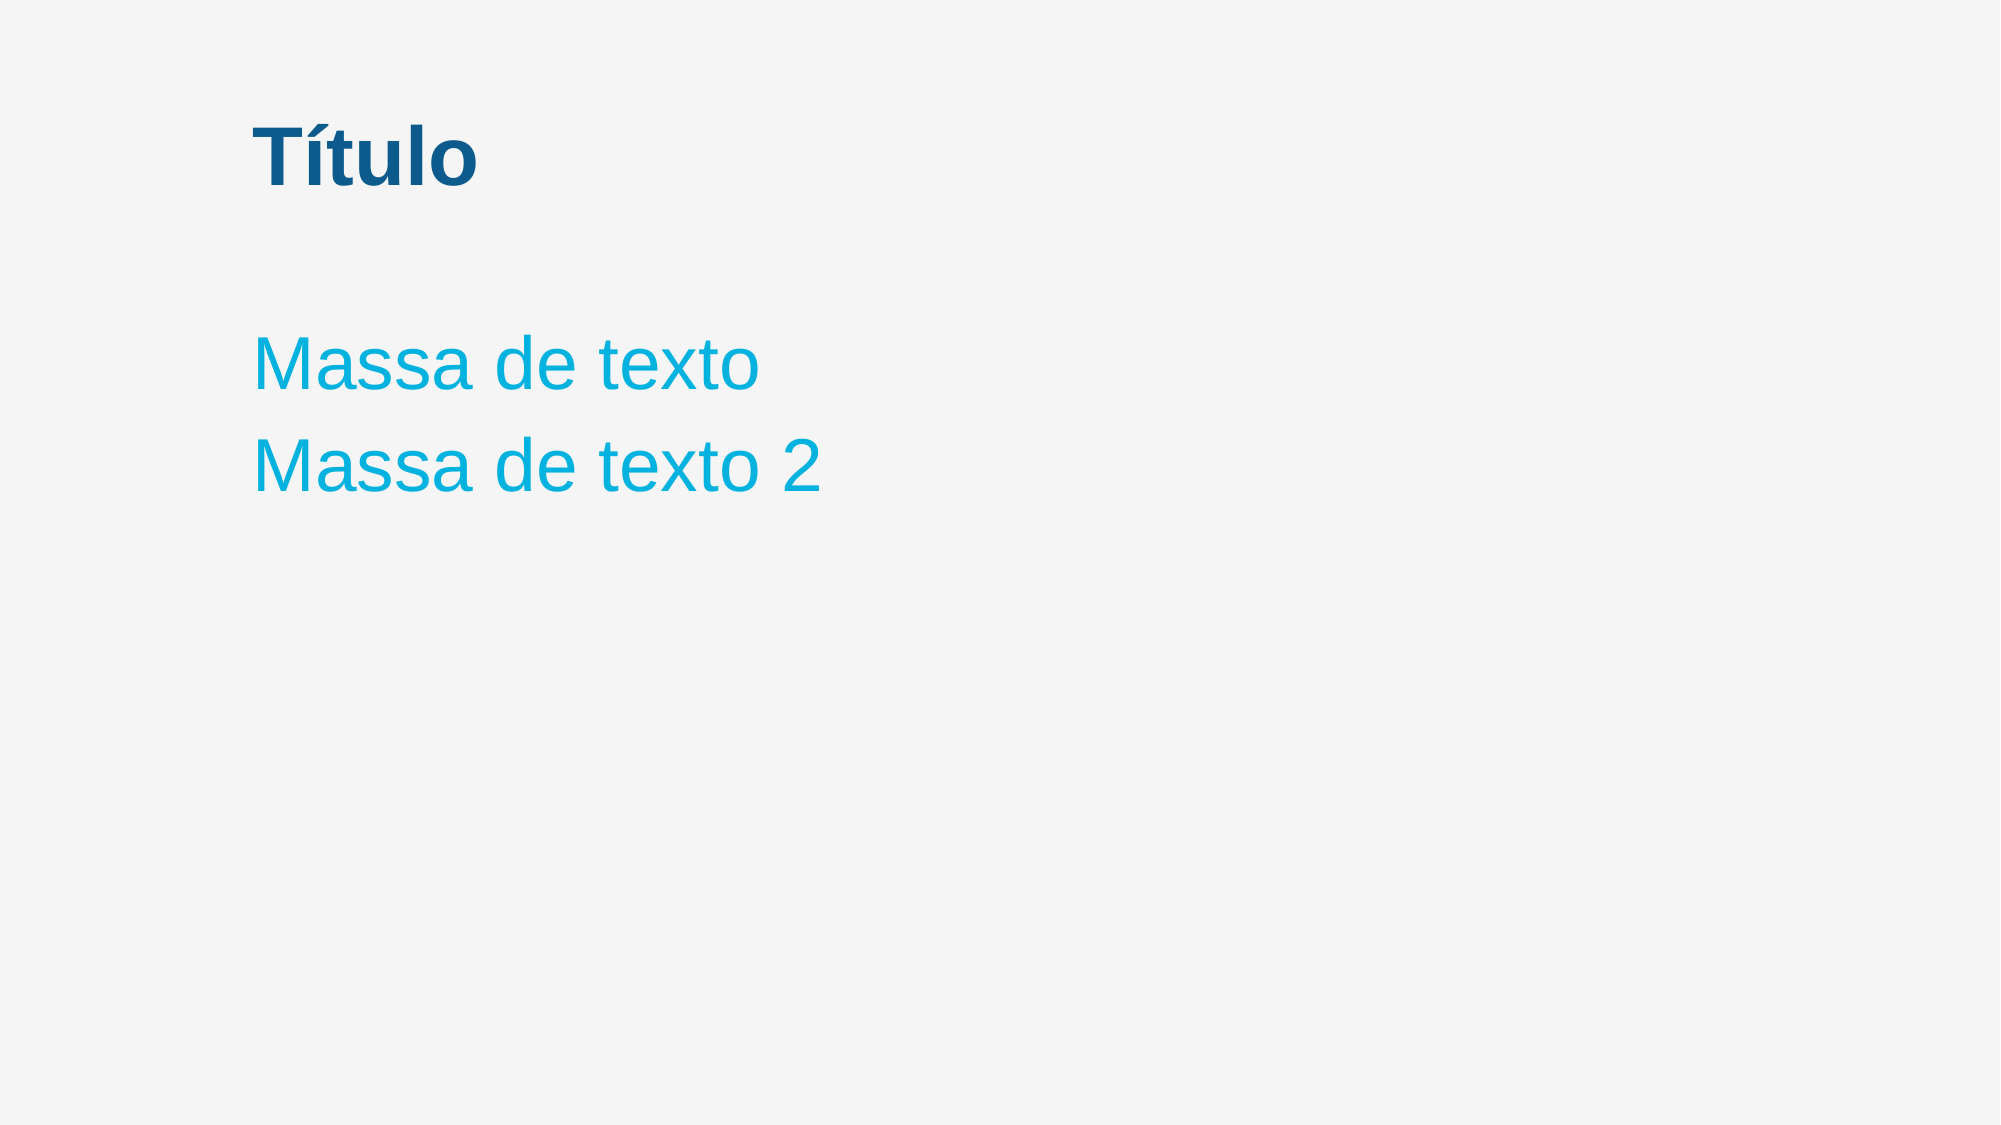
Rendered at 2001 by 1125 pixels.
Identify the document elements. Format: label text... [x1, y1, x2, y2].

list Massa de texto Massa de texto 2 [237, 317, 1550, 688]
list Título [237, 105, 1537, 191]
